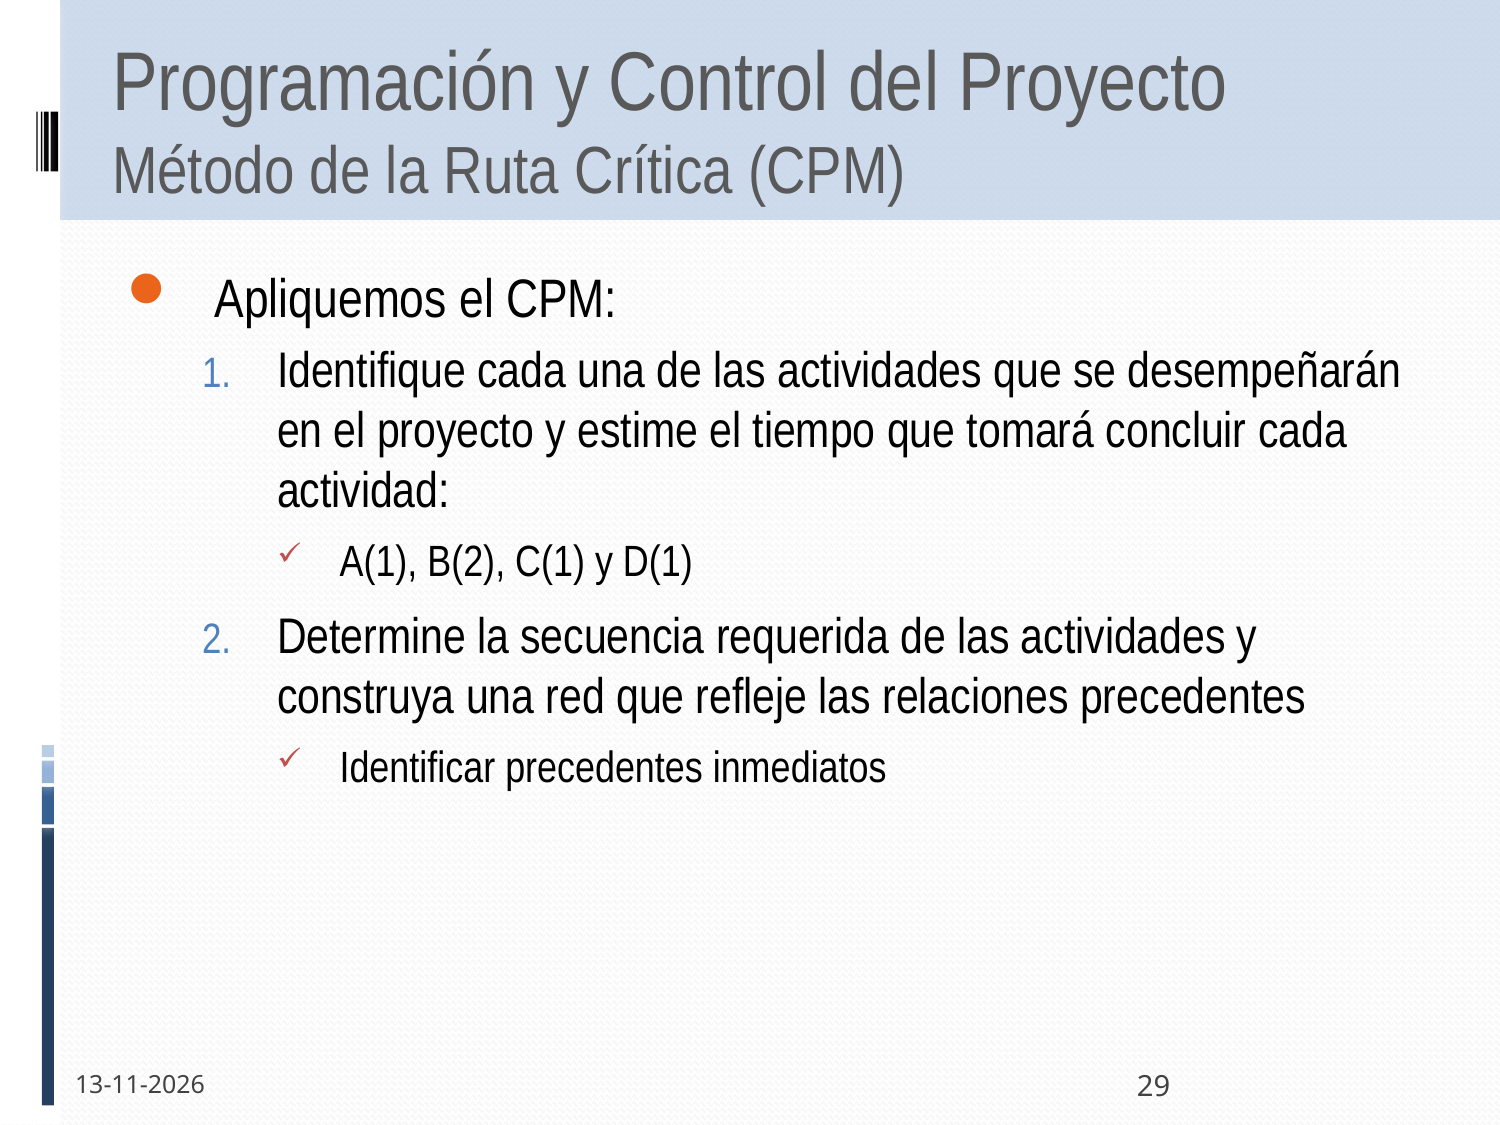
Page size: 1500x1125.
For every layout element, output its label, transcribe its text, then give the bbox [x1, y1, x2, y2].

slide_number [75, 1042, 243, 1103]
slide_number 29 [1045, 1046, 1171, 1107]
title Programación y Control del Proyecto Método de la Ruta Crítica (CPM) [111, 18, 1436, 207]
list Apliquemos el CPM: Identifique cada una de las actividades que se desempeñarán en el proyecto y estime el tiempo que tomará concluir cada actividad: A(1), B(2), C(1) y D(1) Determine la secuencia requerida de las actividades y construya una red que refleje las relaciones precedentes Identificar precedentes inmediatos [111, 255, 1436, 1038]
